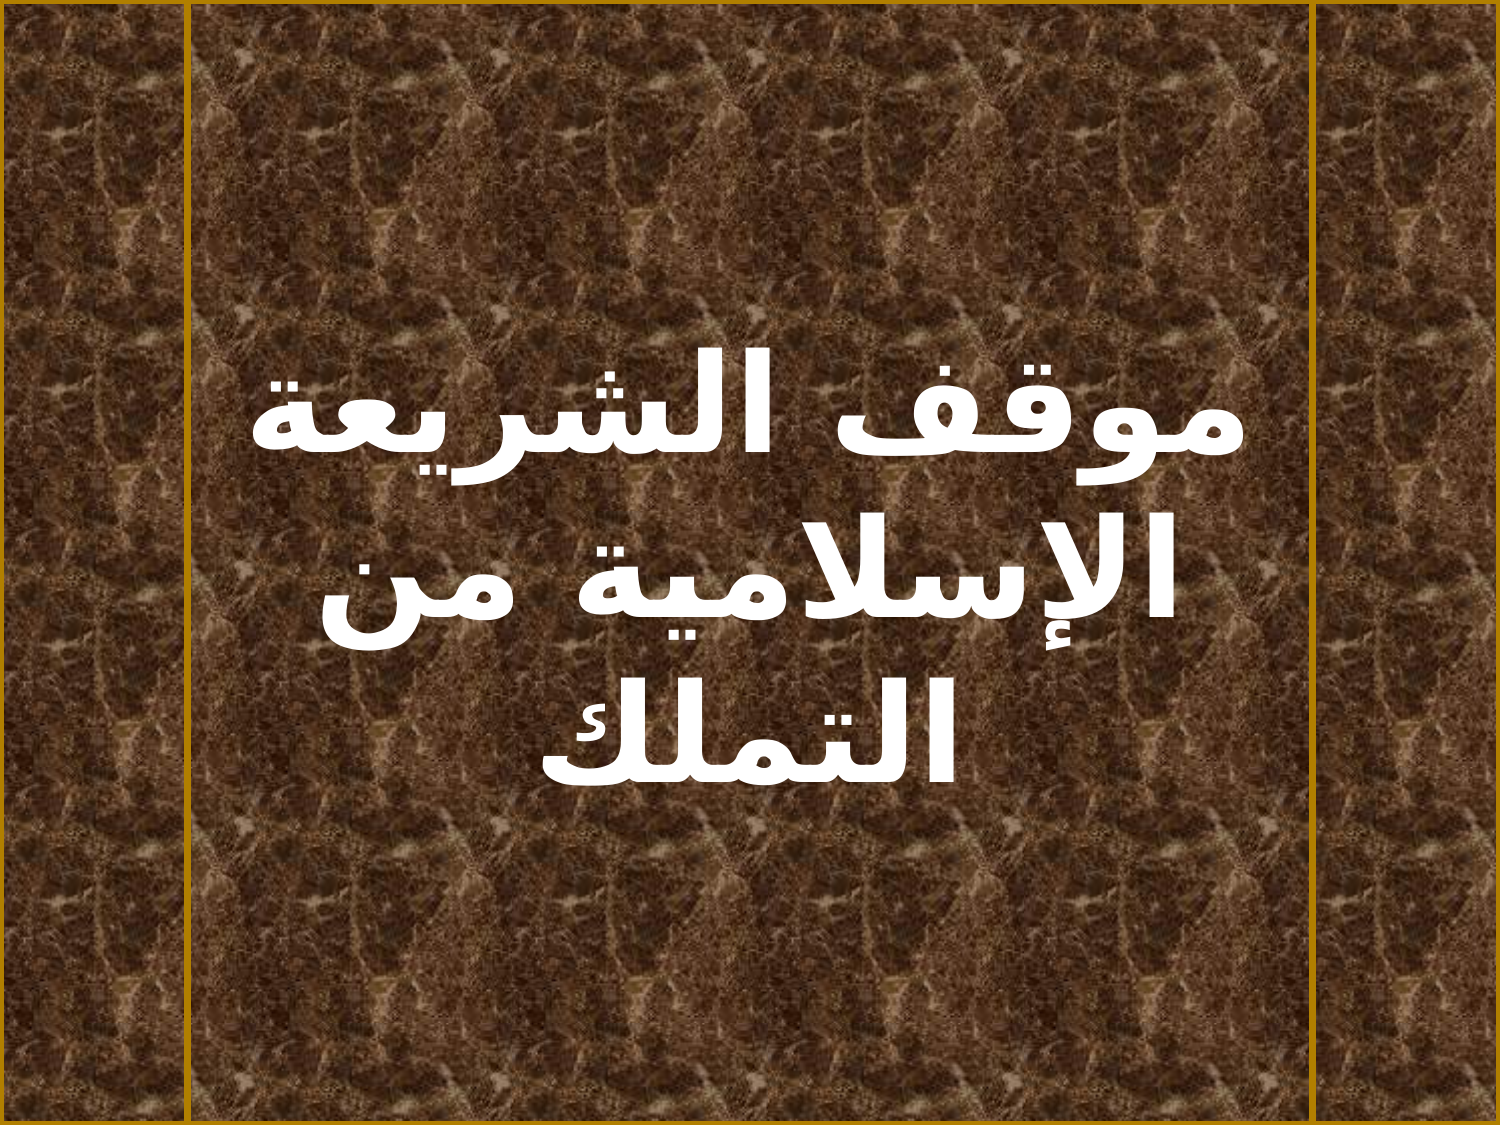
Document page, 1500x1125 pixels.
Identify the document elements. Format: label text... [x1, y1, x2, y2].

text_box موقف الشريعة الإسلامية من التملك [0, 0, 1500, 1125]
